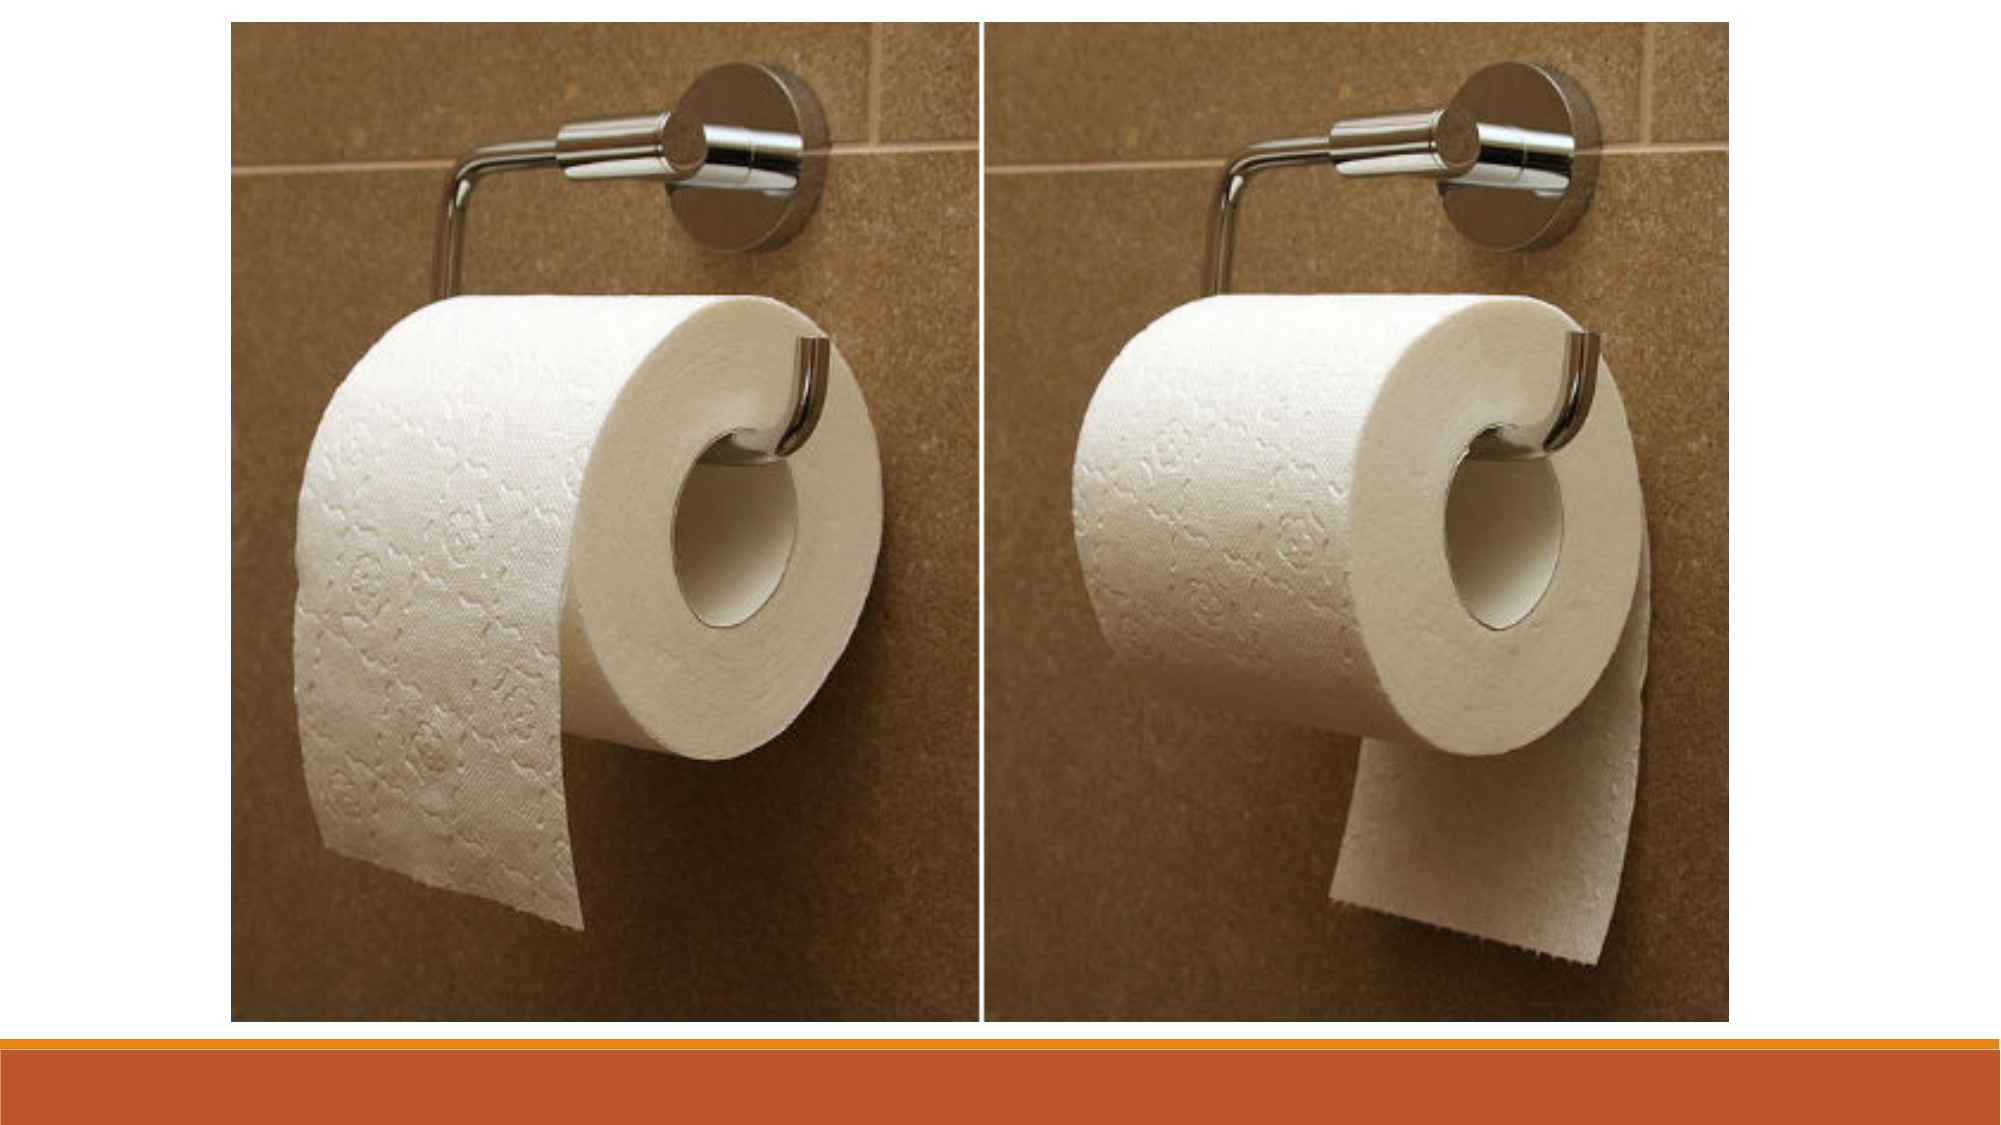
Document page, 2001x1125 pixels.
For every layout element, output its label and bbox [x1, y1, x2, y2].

picture [230, 22, 1730, 1022]
